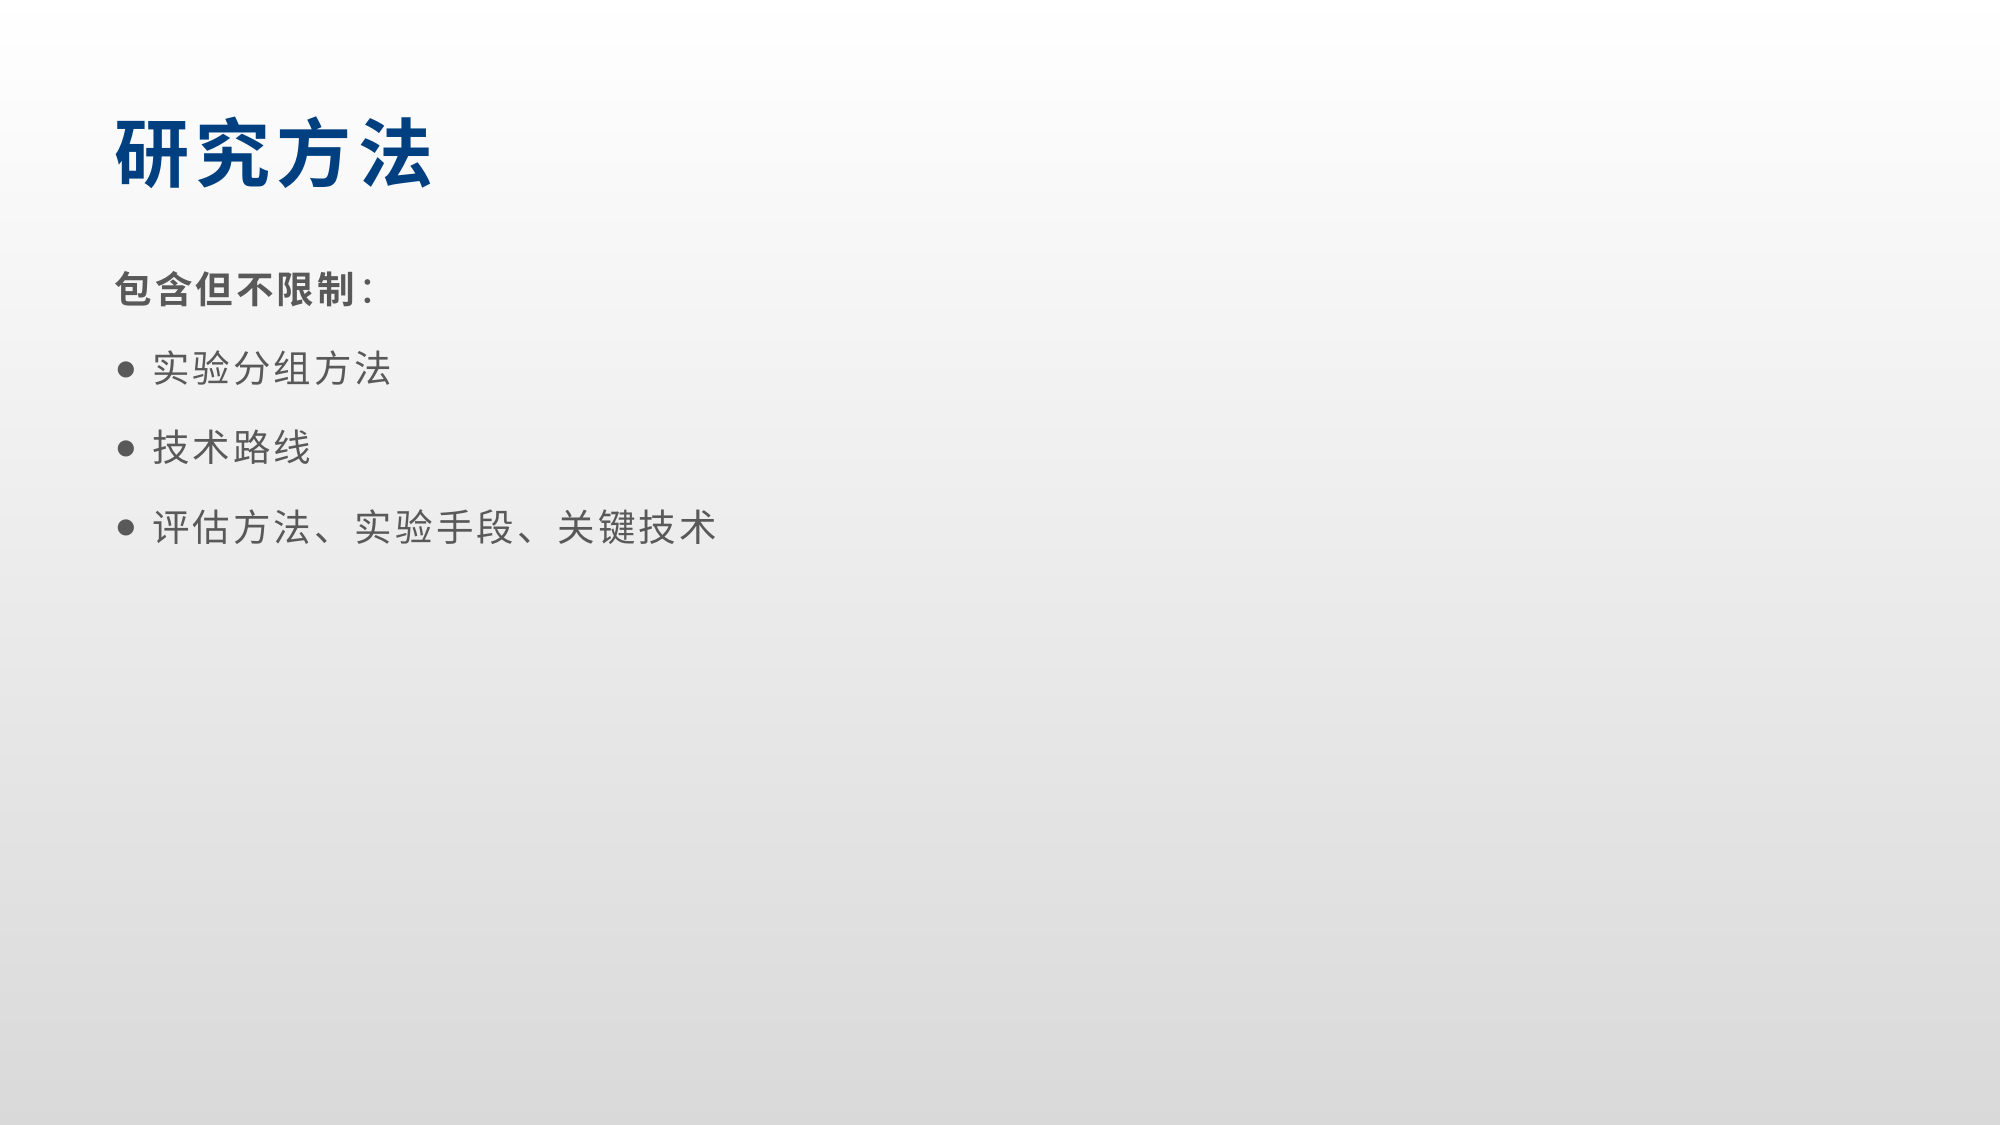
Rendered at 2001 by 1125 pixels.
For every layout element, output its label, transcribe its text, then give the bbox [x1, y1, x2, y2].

title 研究方法 [99, 99, 1900, 216]
list 包含但不限制： 实验分组方法 技术路线 评估方法、实验手段、关键技术 [99, 244, 1900, 1026]
